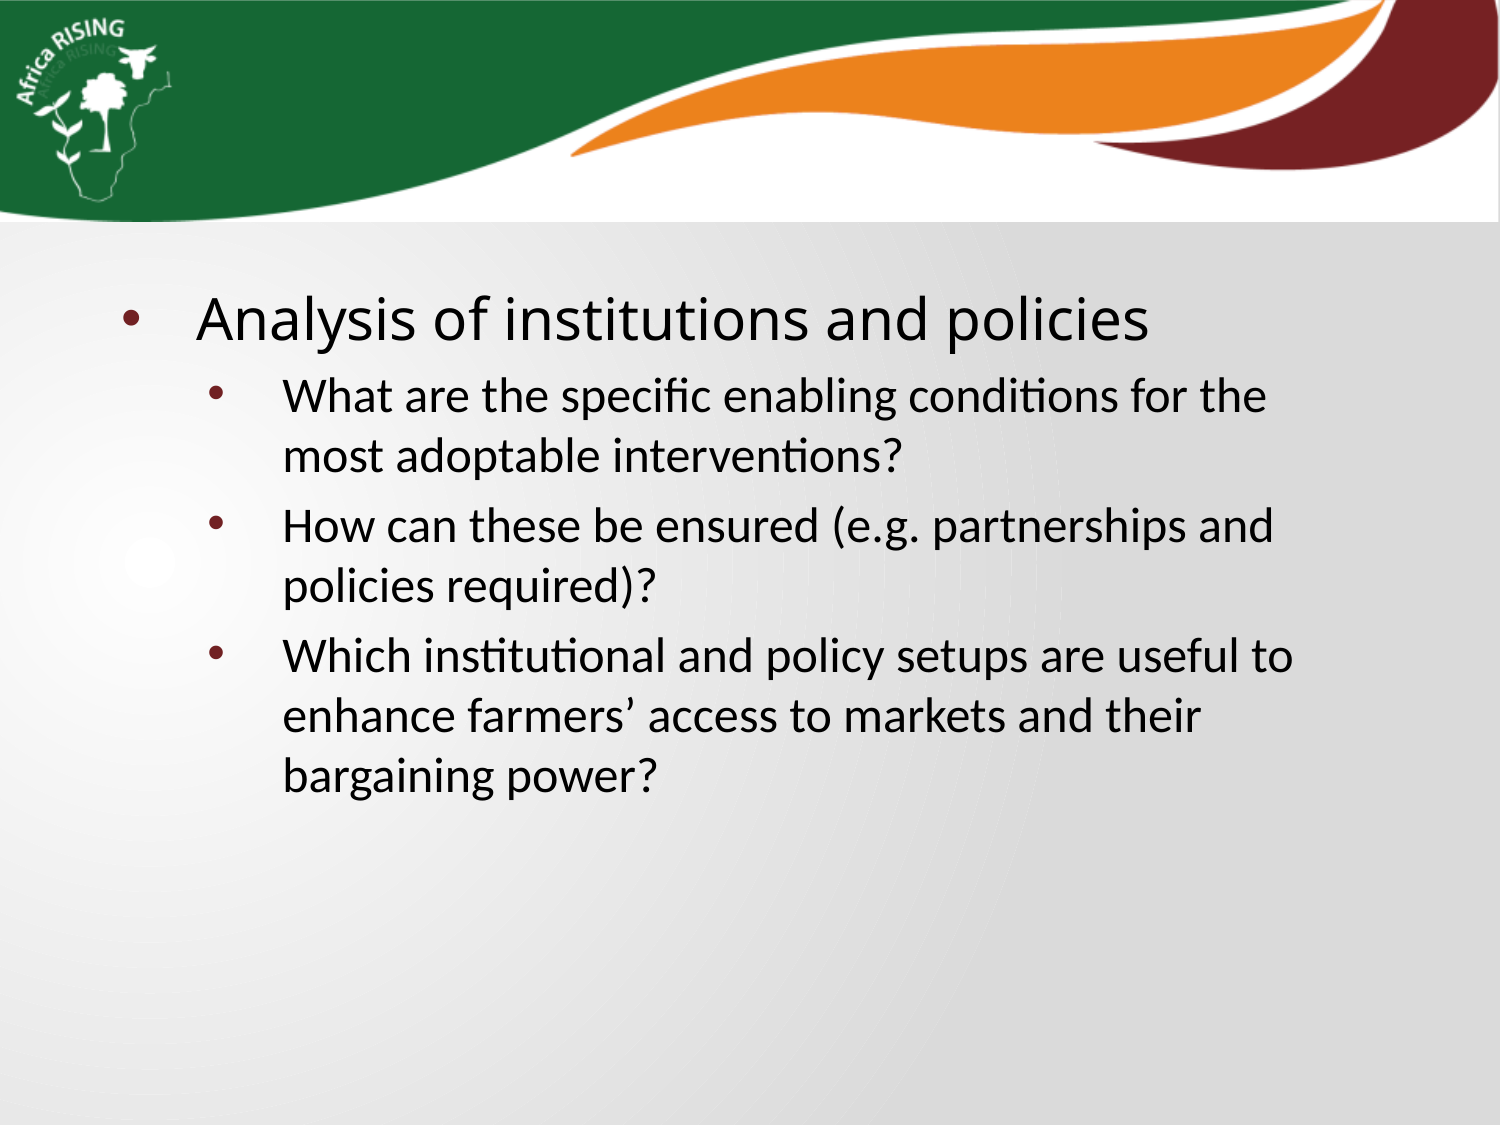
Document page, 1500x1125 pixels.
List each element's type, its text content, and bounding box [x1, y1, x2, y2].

picture [0, 0, 1499, 222]
list Analysis of institutions and policies What are the specific enabling conditions for the most adoptable interventions? How can these be ensured (e.g. partnerships and policies required)? Which institutional and policy setups are useful to enhance farmers’ access to markets and their bargaining power? [87, 275, 1363, 1025]
